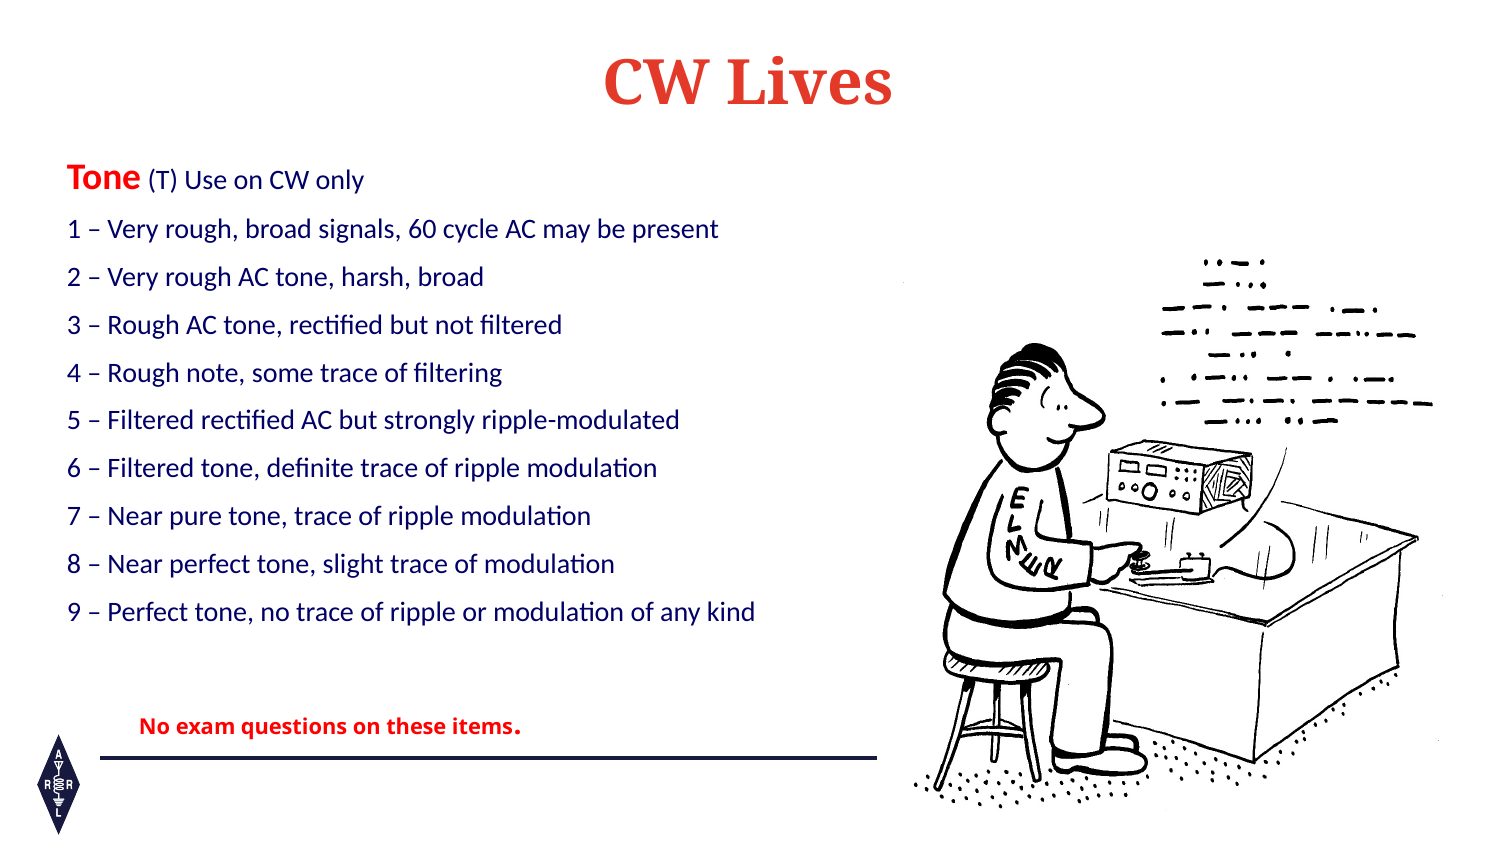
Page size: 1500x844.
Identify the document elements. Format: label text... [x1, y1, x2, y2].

title CW Lives [101, 44, 1395, 145]
text_box Tone (T) Use on CW only 1 – Very rough, broad signals, 60 cycle AC may be present 2 – Very rough AC tone, harsh, broad 3 – Rough AC tone, rectified but not filtered 4 – Rough note, some trace of filtering 5 – Filtered rectified AC but strongly ripple-modulated 6 – Filtered tone, definite trace of ripple modulation 7 – Near pure tone, trace of ripple modulation 8 – Near perfect tone, slight trace of modulation 9 – Perfect tone, no trace of ripple or modulation of any kind [52, 144, 861, 666]
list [877, 222, 1459, 834]
picture [37, 734, 80, 835]
text_box No exam questions on these items. [124, 699, 625, 748]
